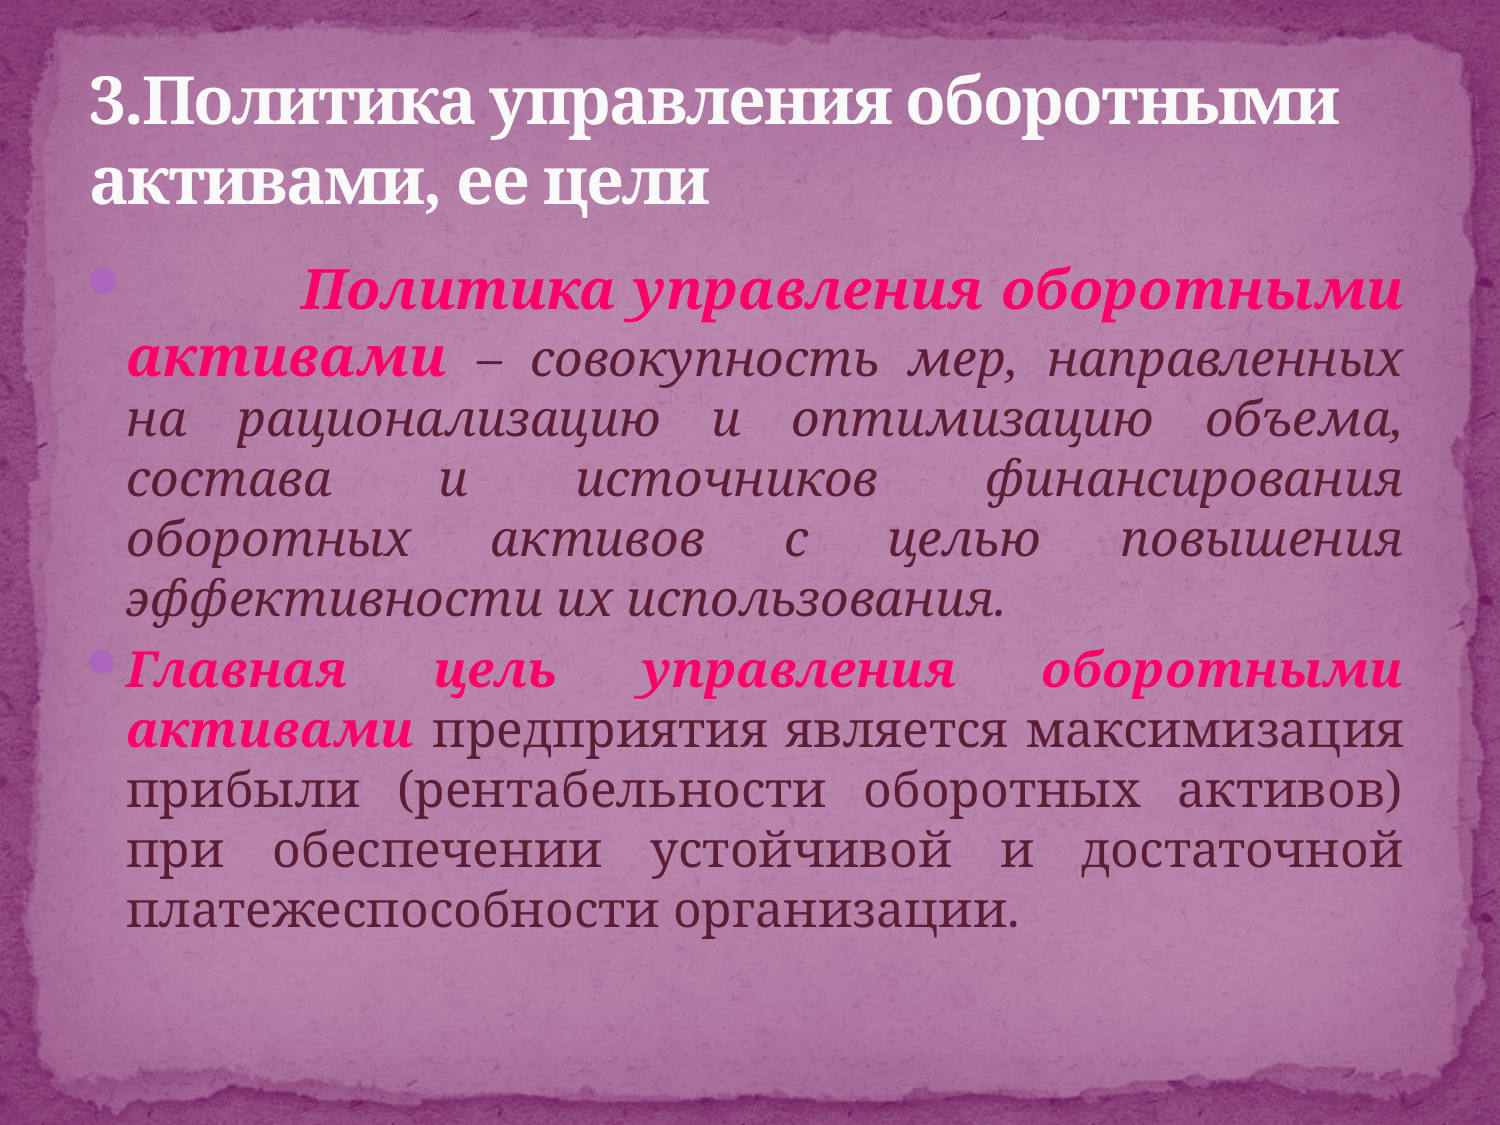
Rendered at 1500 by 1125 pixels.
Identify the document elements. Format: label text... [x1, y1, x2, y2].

title 3.Политика управления оборотными активами, ее цели [74, 46, 1425, 225]
list Политика управления оборотными активами – совокупность мер, направленных на рационализацию и оптимизацию объема, состава и источников финансирования оборотных активов с целью повышения эффективности их использования. Главная цель управления оборотными активами предприятия является максимизация прибыли (рентабельности оборотных активов) при обеспечении устойчивой и достаточной платежеспособности организации. [70, 245, 1421, 997]
